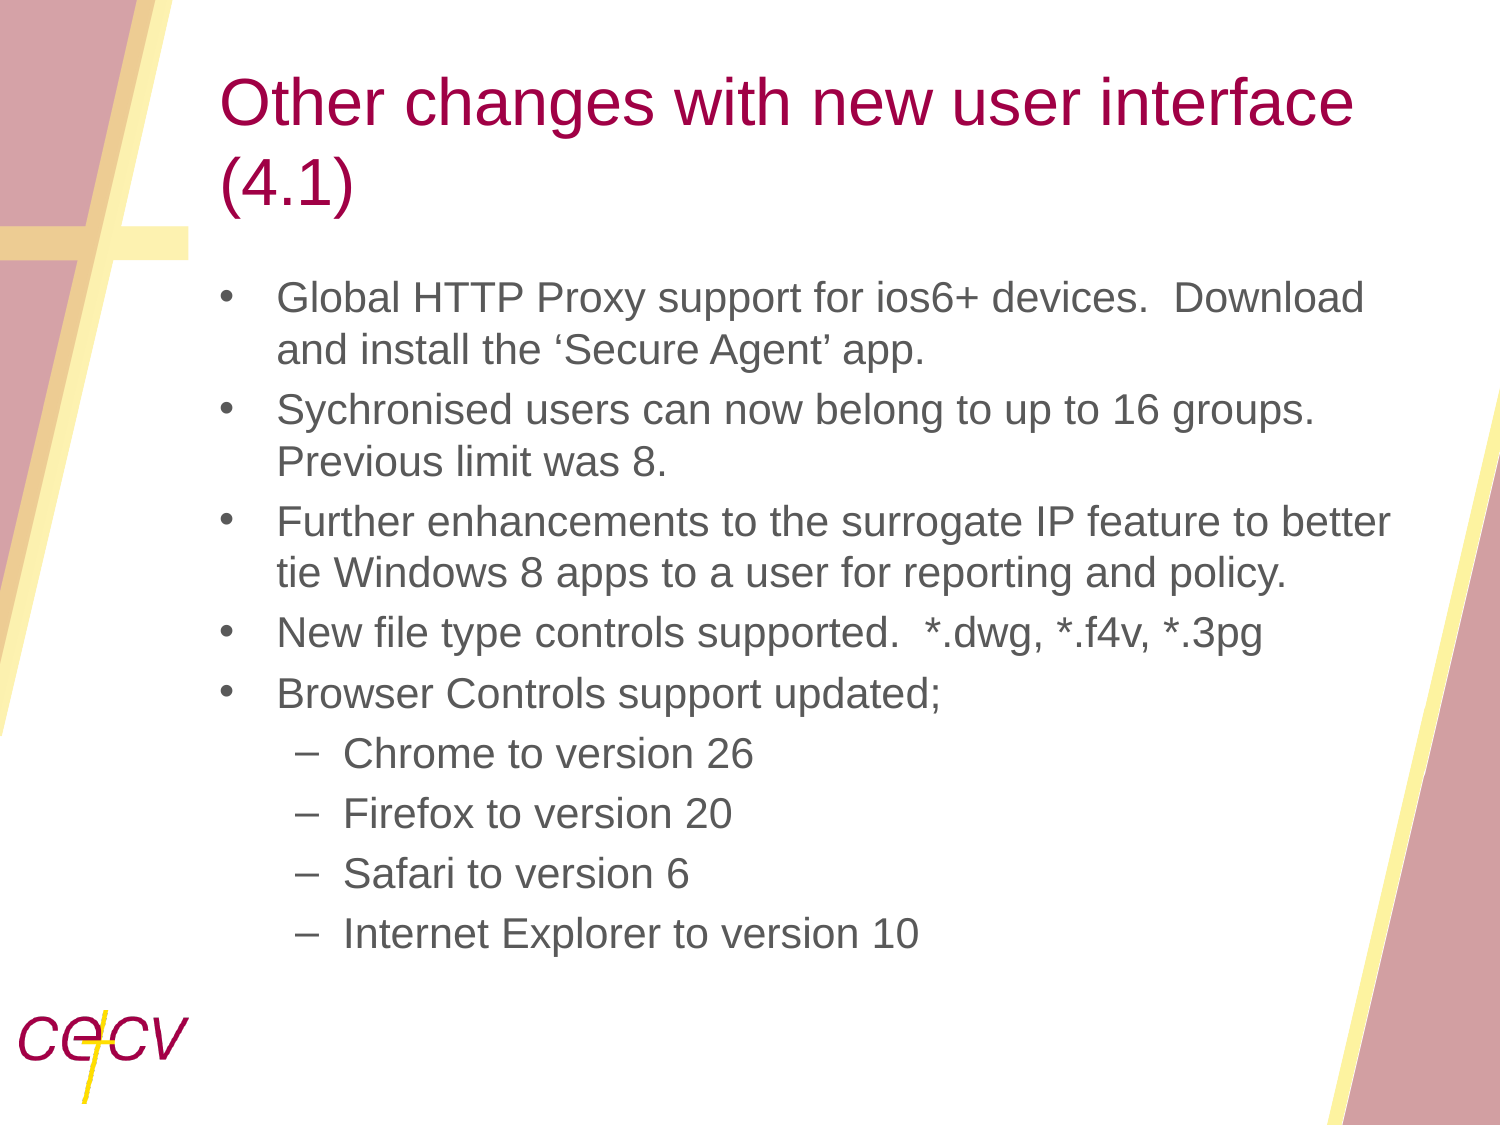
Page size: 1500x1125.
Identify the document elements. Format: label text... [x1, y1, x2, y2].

picture [0, 0, 189, 825]
picture [1326, 293, 1500, 1125]
picture [19, 1010, 189, 1104]
title Other changes with new user interface (4.1) [204, 45, 1425, 233]
list Global HTTP Proxy support for ios6+ devices. Download and install the ‘Secure Agent’ app. Sychronised users can now belong to up to 16 groups. Previous limit was 8. Further enhancements to the surrogate IP feature to better tie Windows 8 apps to a user for reporting and policy. New file type controls supported. *.dwg, *.f4v, *.3pg Browser Controls support updated; Chrome to version 26 Firefox to version 20 Safari to version 6 Internet Explorer to version 10 [204, 262, 1425, 1005]
